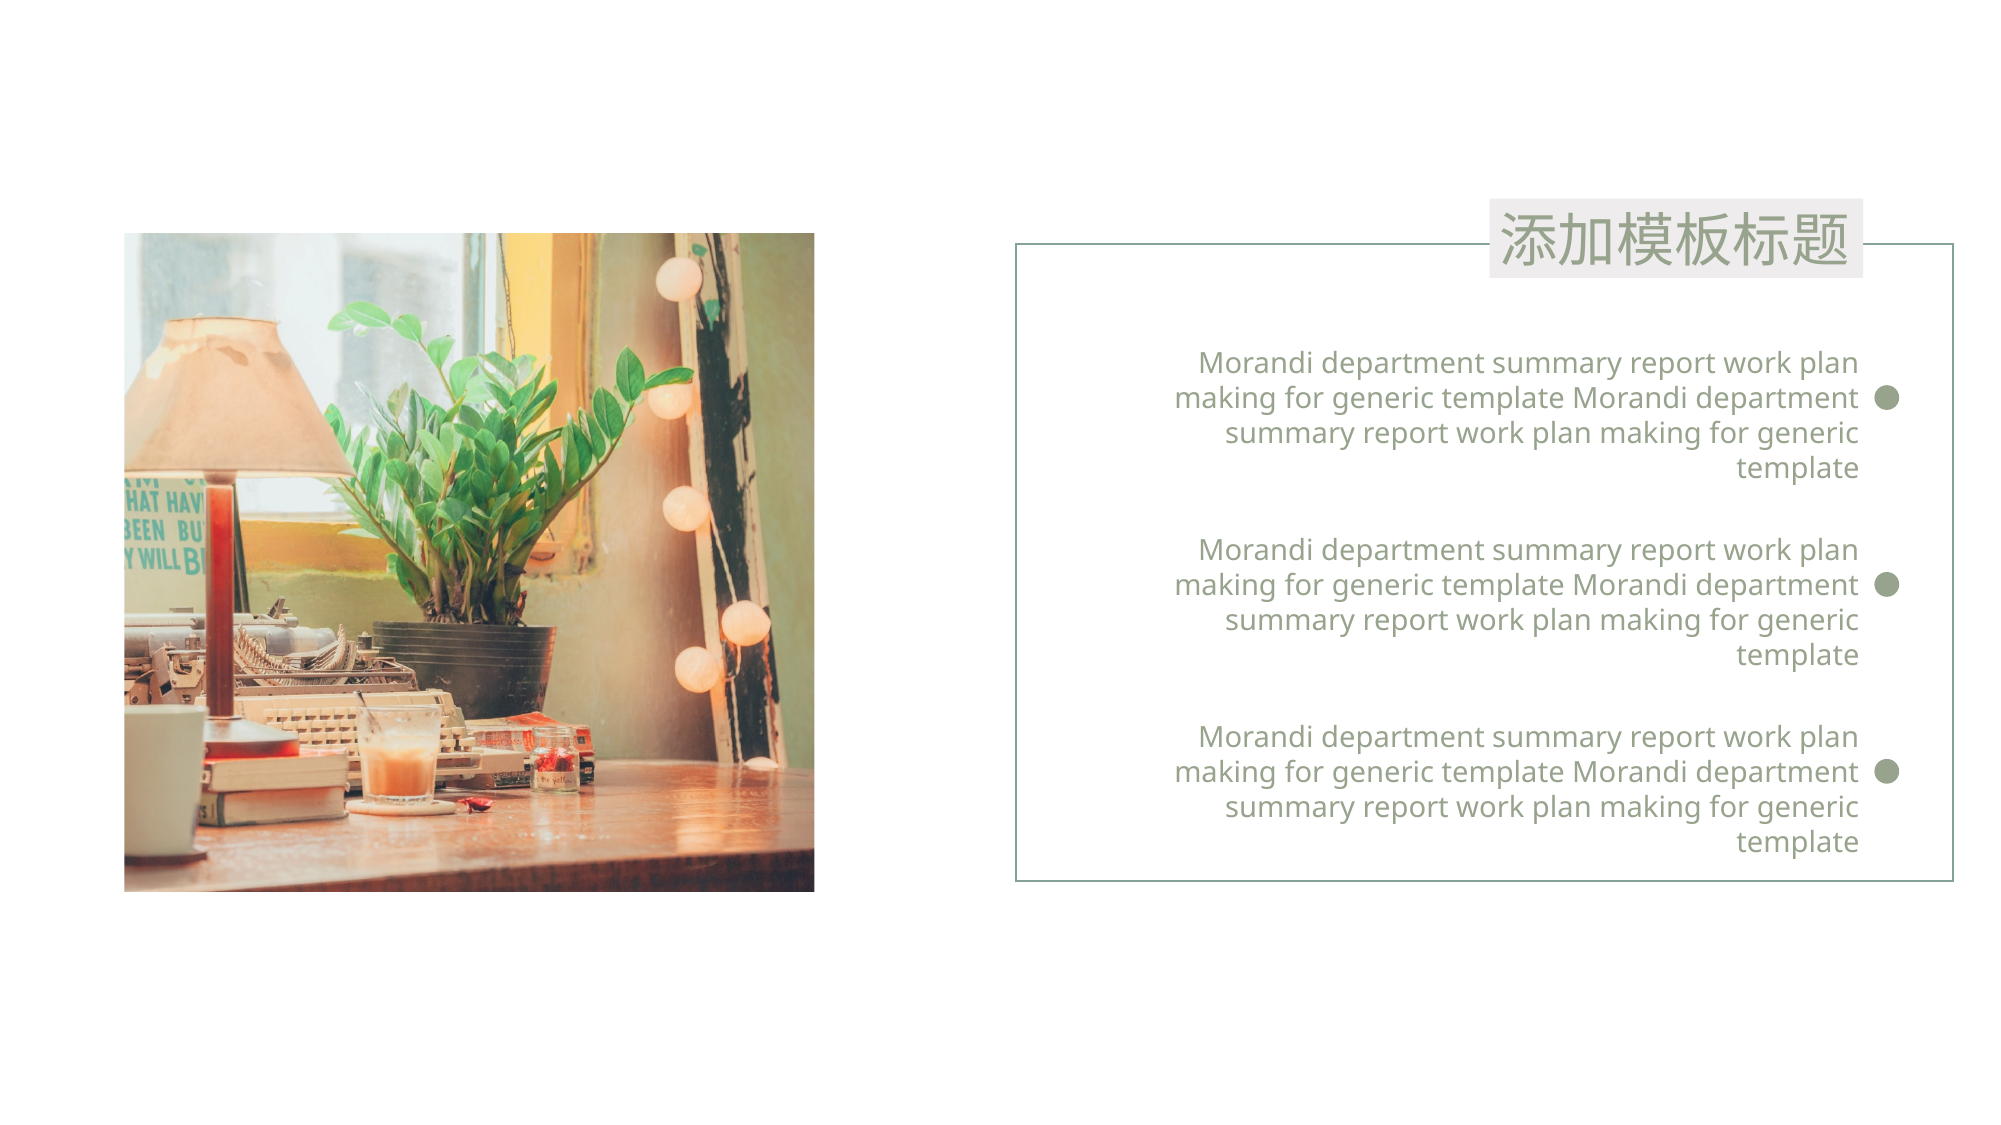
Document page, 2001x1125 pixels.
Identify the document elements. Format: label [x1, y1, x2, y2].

text_box [1484, 195, 1868, 281]
text_box [1015, 243, 1954, 882]
text_box [1875, 570, 1901, 598]
text_box [1094, 337, 1875, 832]
text_box [1875, 757, 1901, 785]
picture [124, 233, 815, 892]
text_box [1875, 384, 1901, 412]
